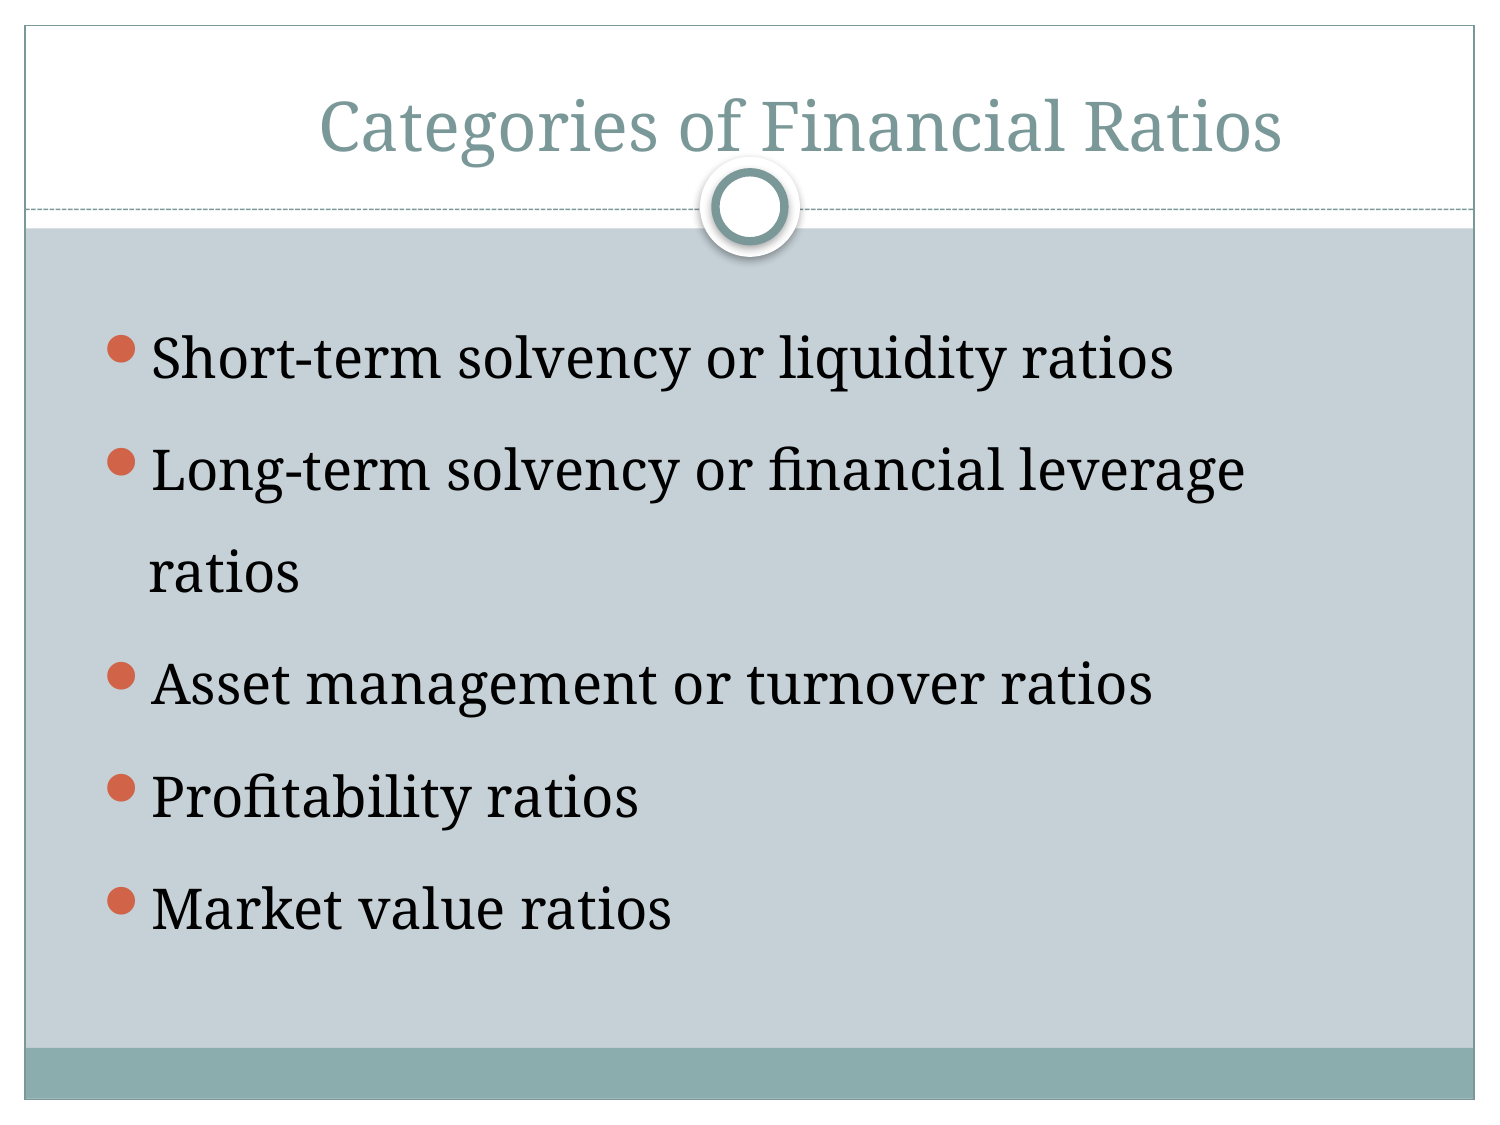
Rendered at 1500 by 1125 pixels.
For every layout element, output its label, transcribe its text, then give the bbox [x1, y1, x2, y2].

title Categories of Financial Ratios [206, 60, 1397, 173]
text_box Short-term solvency or liquidity ratios Long-term solvency or financial leverage ratios Asset management or turnover ratios Profitability ratios Market value ratios [88, 280, 1282, 1024]
